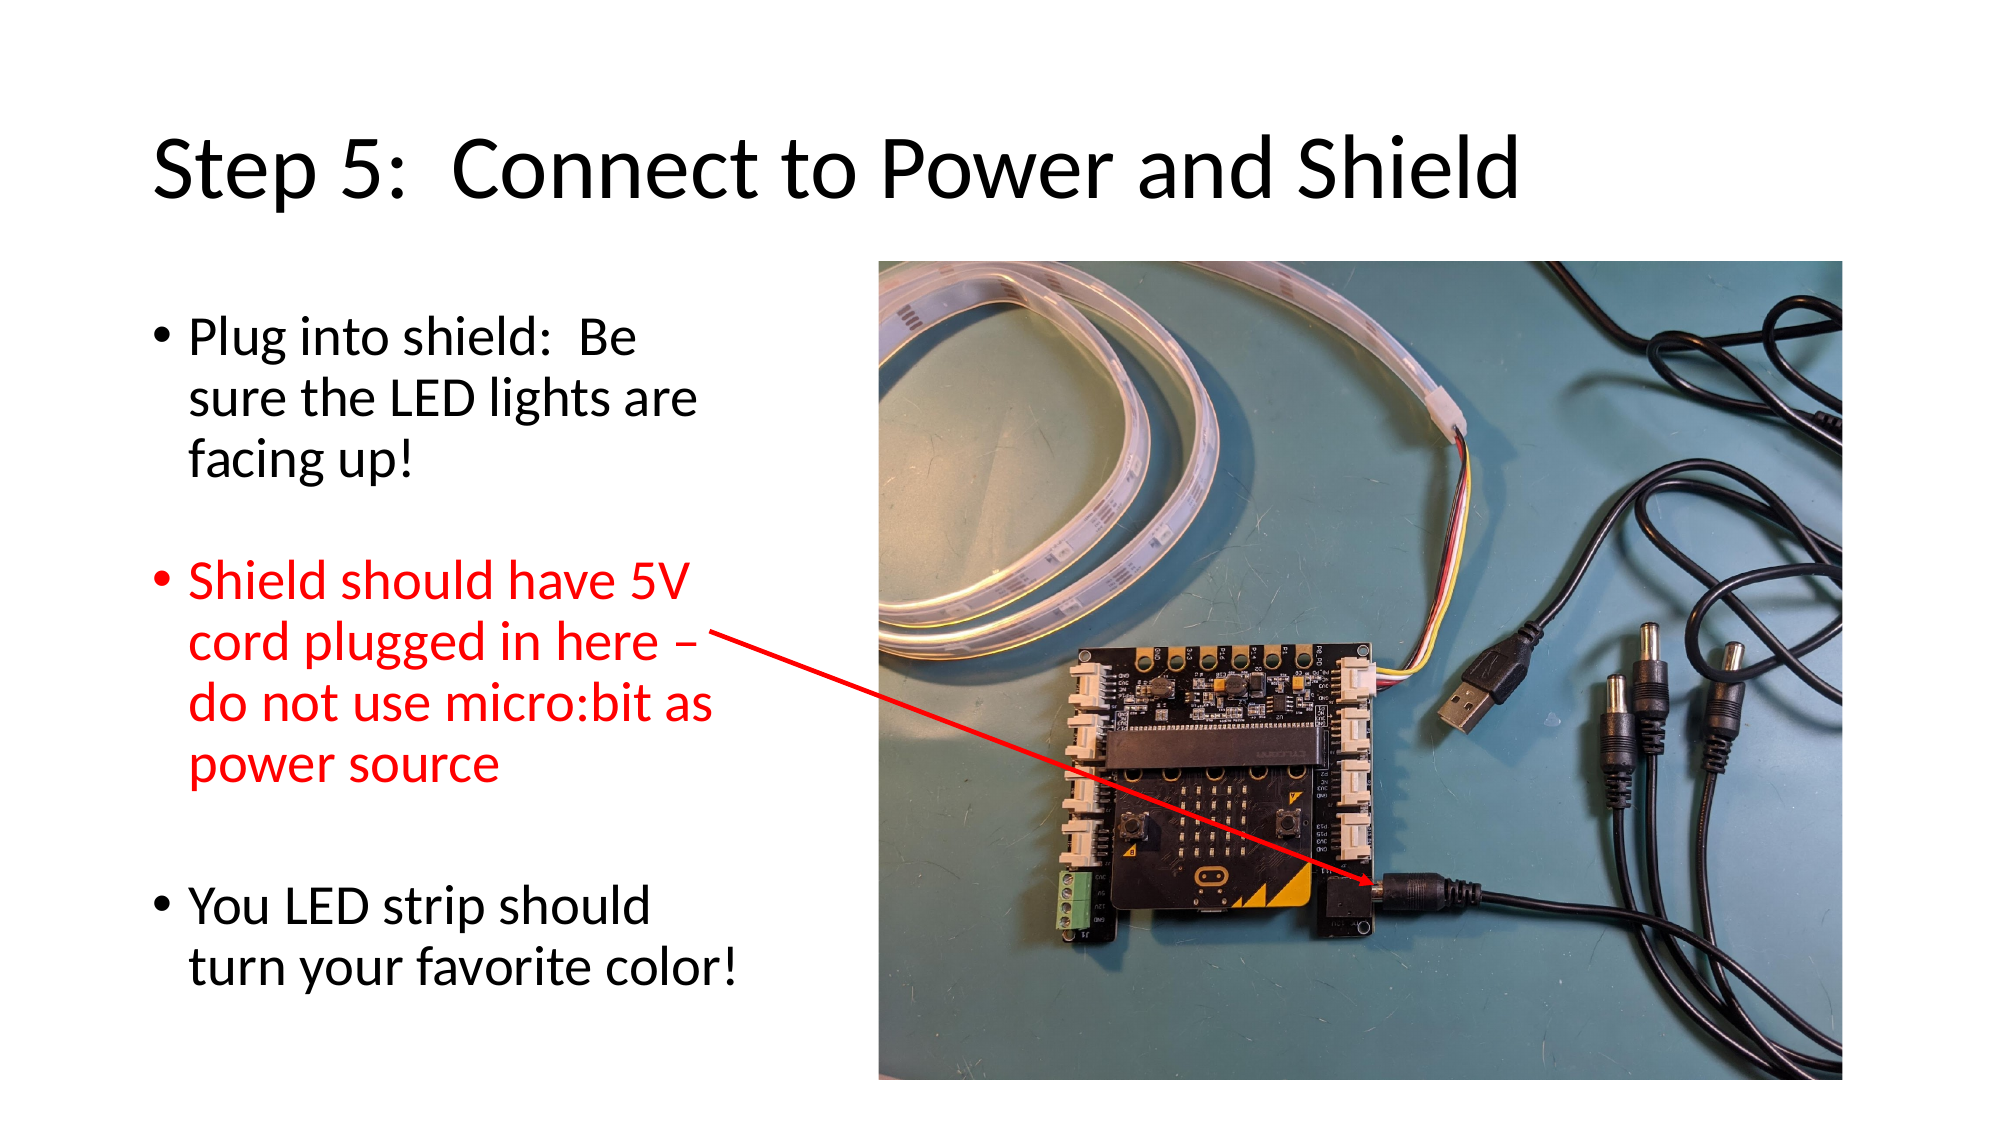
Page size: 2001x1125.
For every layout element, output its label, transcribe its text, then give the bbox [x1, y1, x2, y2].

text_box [1257, 462, 1442, 714]
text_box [709, 630, 1375, 885]
picture [878, 261, 1843, 1081]
title Step 5: Connect to Power and Shield [137, 59, 1863, 278]
list Plug into shield: Be sure the LED lights are facing up! Shield should have 5V cord plugged in here – do not use micro:bit as power source You LED strip should turn your favorite color! [137, 299, 760, 1014]
